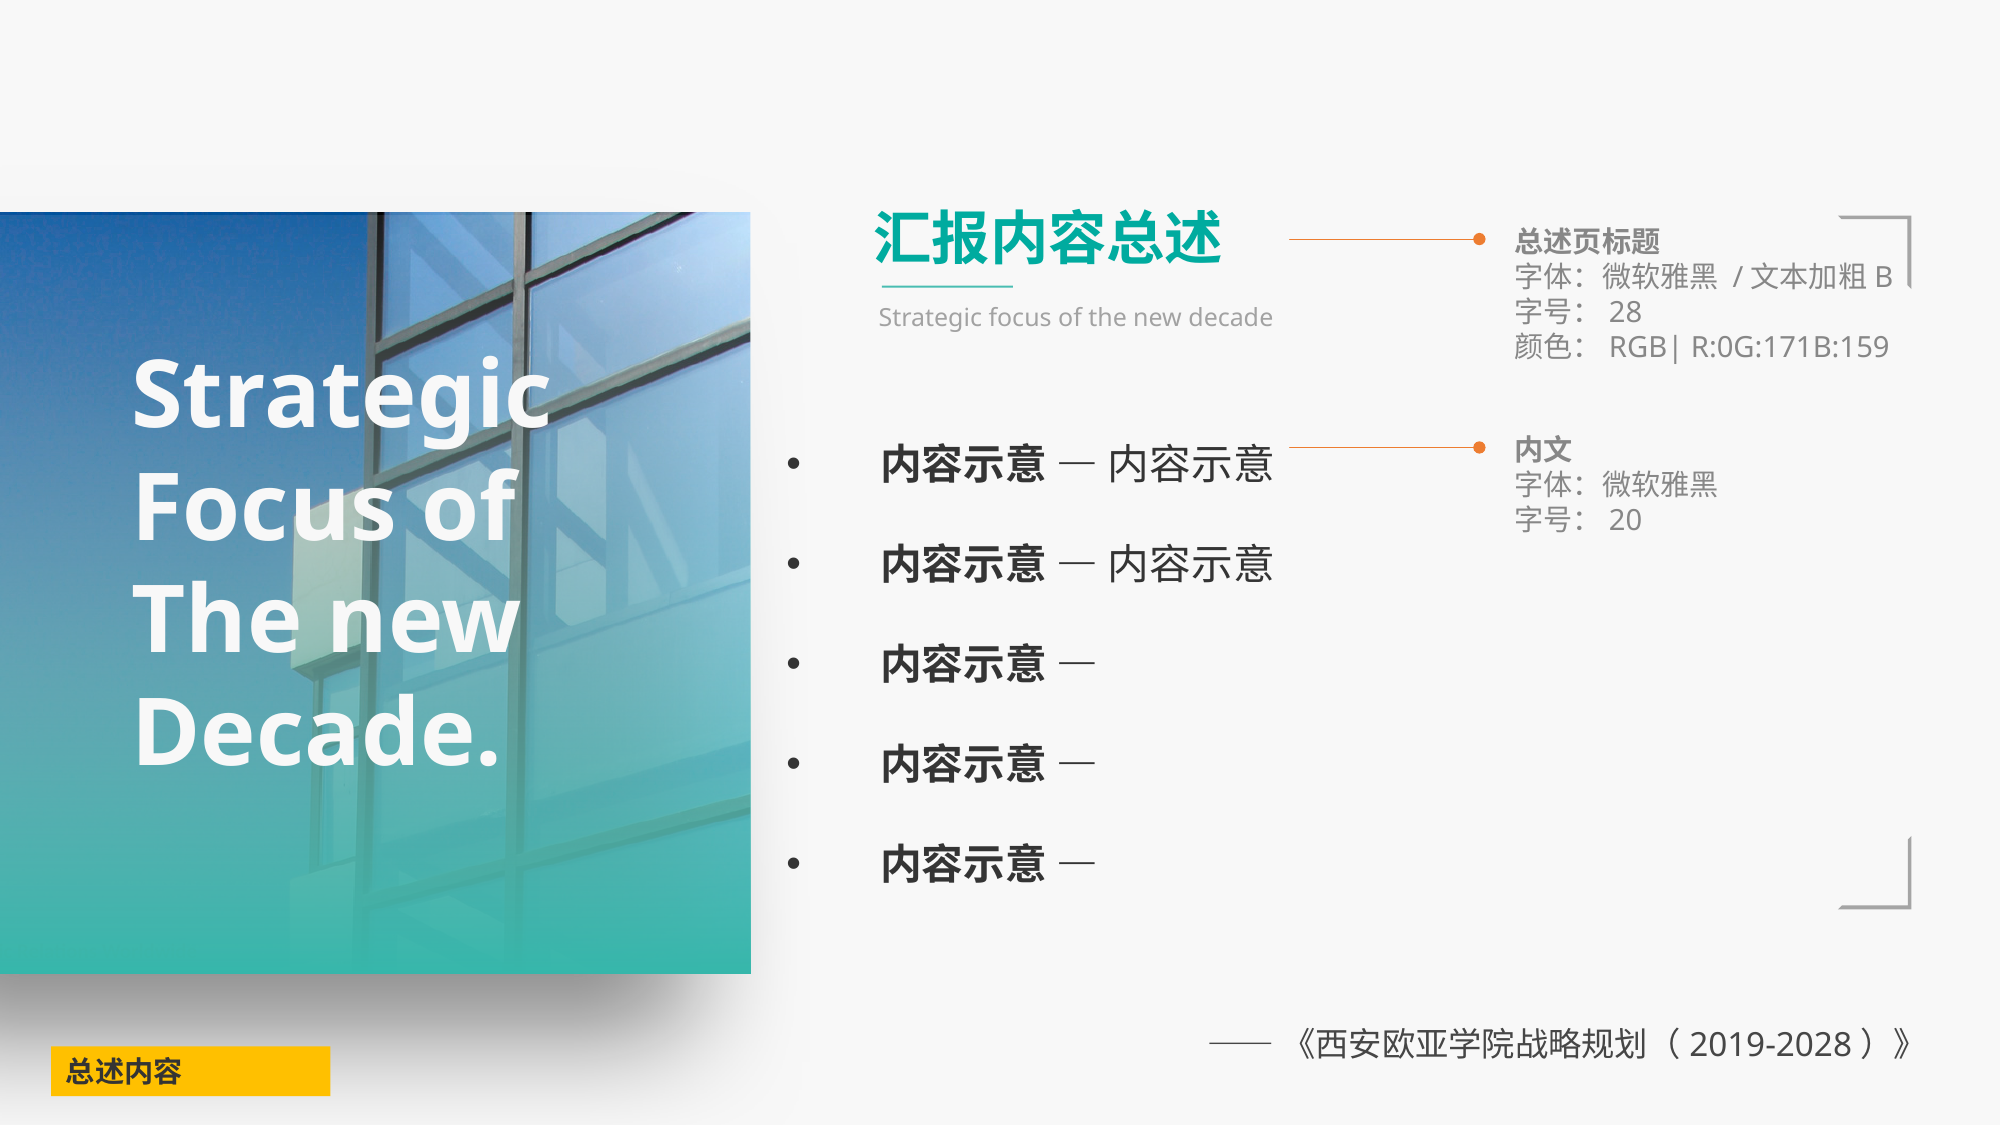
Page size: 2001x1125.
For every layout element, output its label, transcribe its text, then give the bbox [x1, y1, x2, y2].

text_box 总述页标题 字体：微软雅黑 /文本加粗B 字号：28 颜色：RGB| R:0G:171B:159 [1499, 215, 1909, 406]
text_box 内文 字体：微软雅黑 字号：20 [1499, 423, 1909, 544]
text_box Strategic focus of the new decade [863, 293, 1433, 339]
text_box 汇报内容总述 [858, 193, 1404, 279]
text_box [1835, 214, 1913, 292]
text_box 内容示意 — 内容示意 内容示意 — 内容示意 内容示意 — 内容示意 — 内容示意 — [771, 380, 1917, 896]
text_box 总述内容 [51, 1046, 331, 1097]
picture [0, 212, 751, 974]
text_box ——《西安欧亚学院战略规划（2019-2028）》 [1077, 1016, 1942, 1071]
text_box [1835, 896, 1913, 911]
